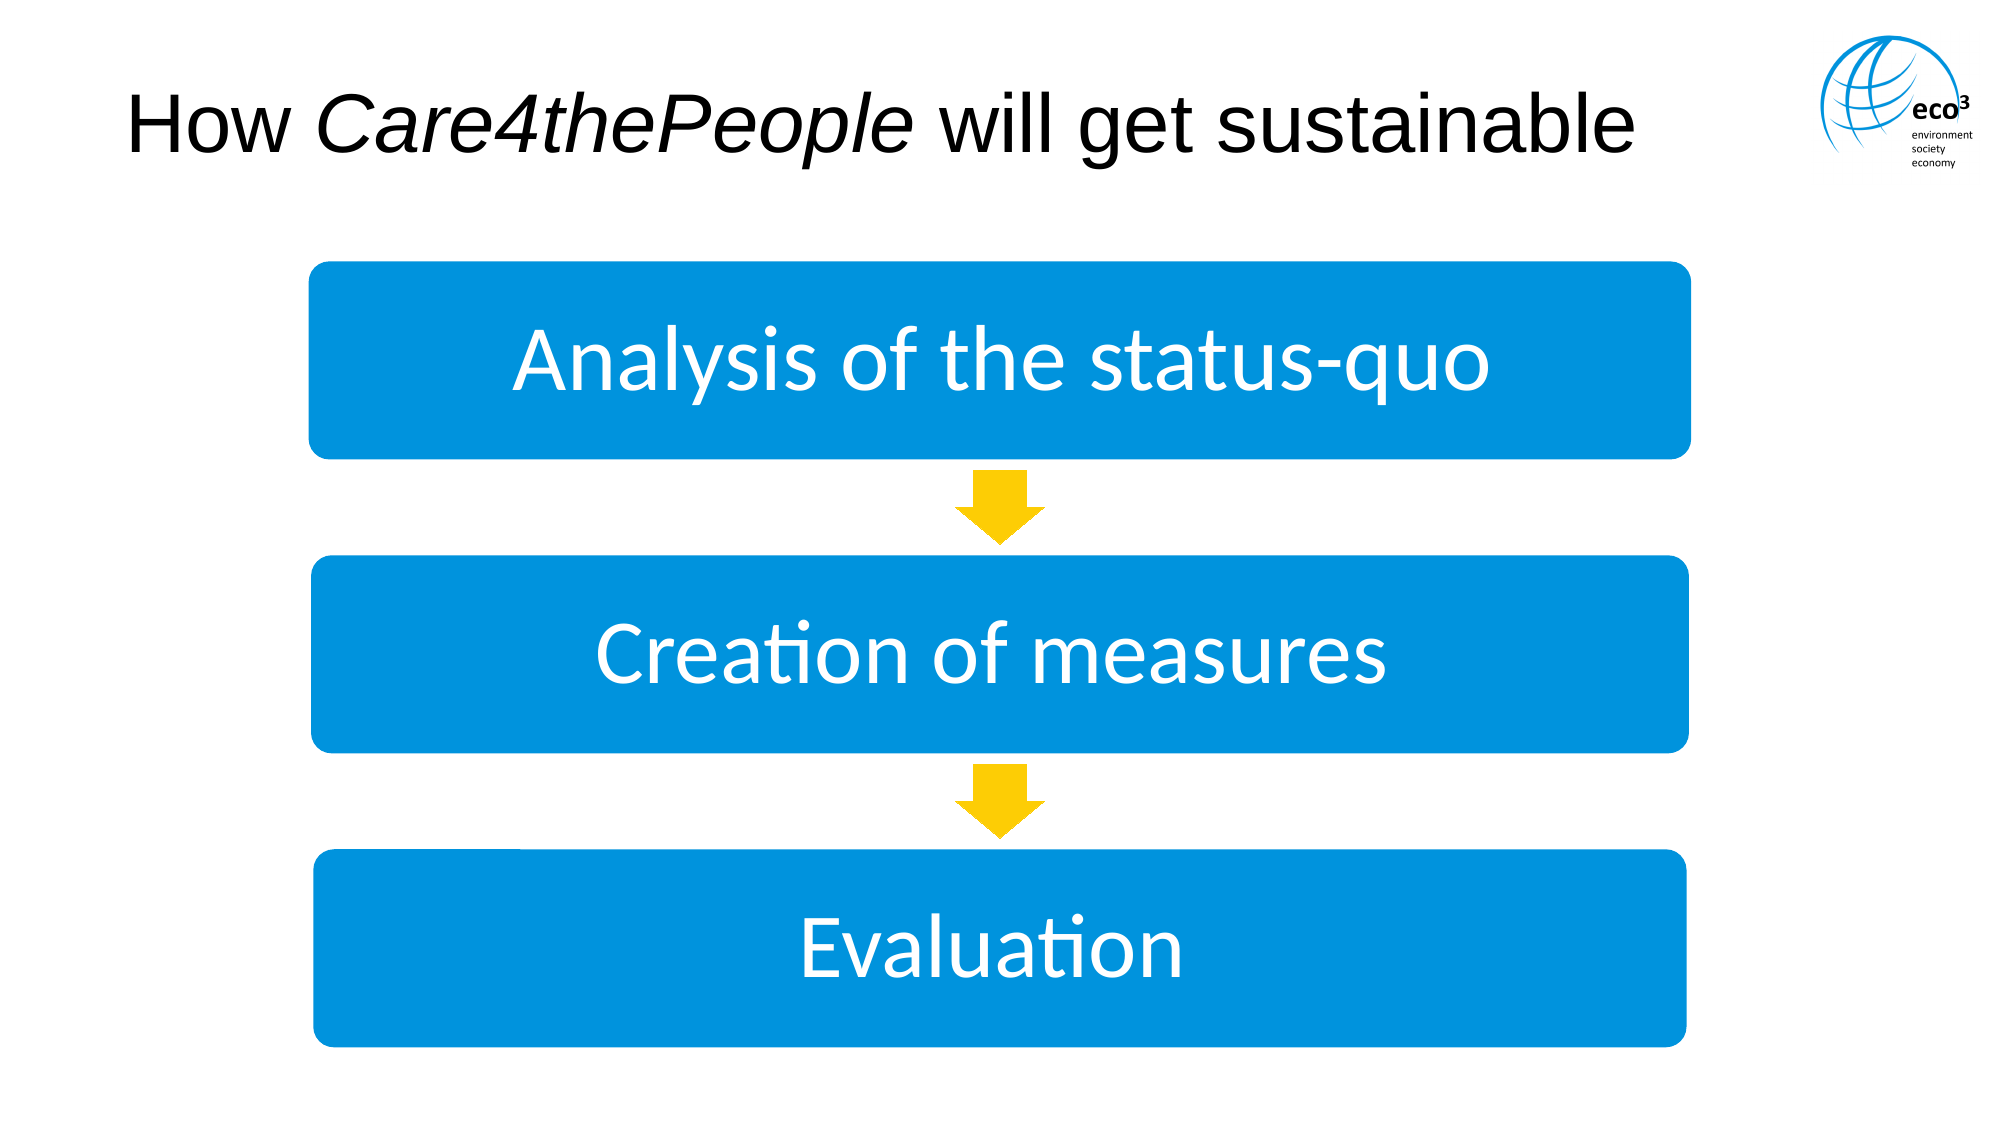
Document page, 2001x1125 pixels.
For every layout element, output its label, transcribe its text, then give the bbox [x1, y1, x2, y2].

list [201, 262, 1799, 1047]
title How Care4thePeople will get sustainable [110, 28, 1690, 224]
